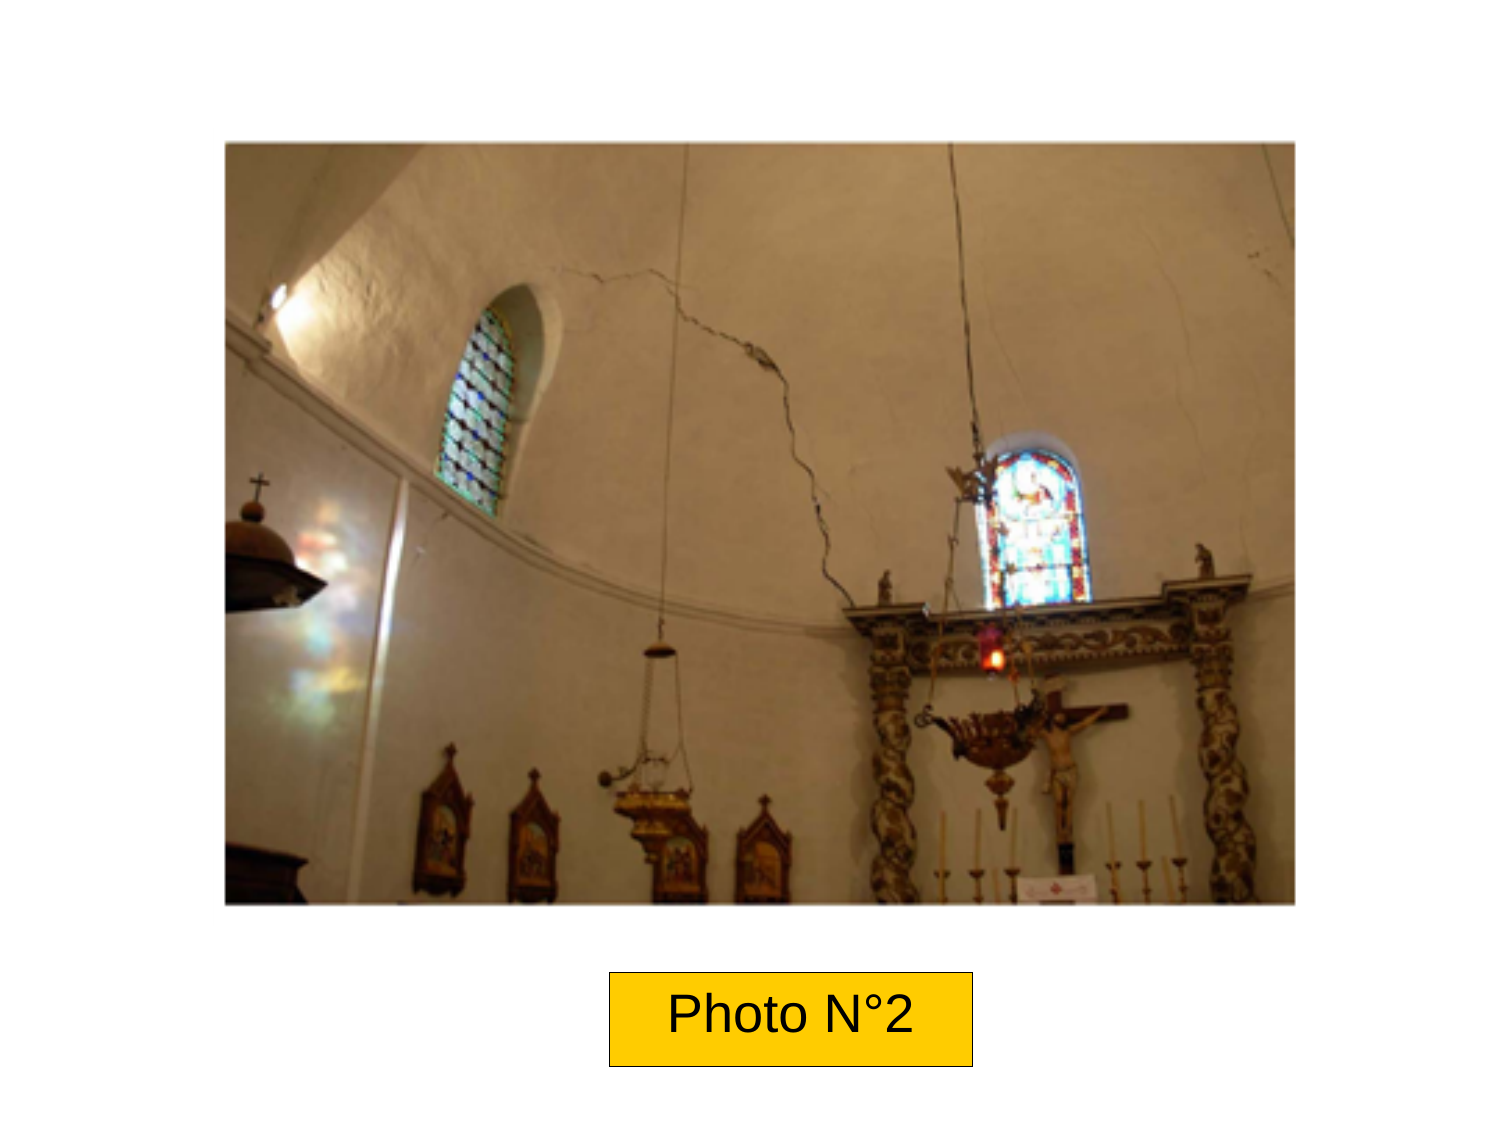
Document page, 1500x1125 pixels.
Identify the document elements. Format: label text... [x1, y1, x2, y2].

text_box Photo N°2 [609, 972, 973, 1067]
picture [212, 128, 1321, 926]
